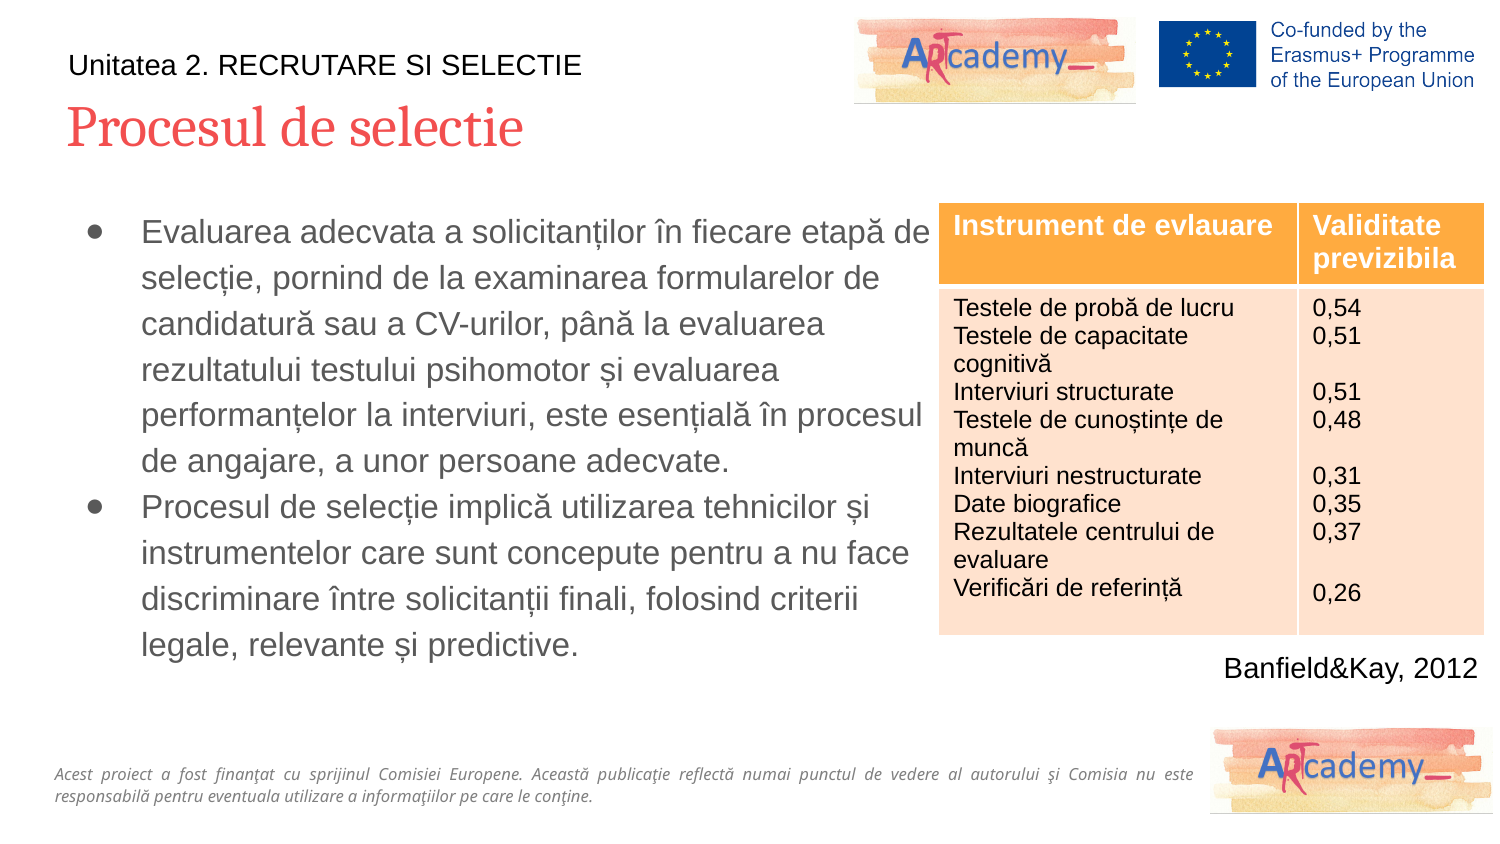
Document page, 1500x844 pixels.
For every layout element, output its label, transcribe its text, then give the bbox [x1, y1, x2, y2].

picture [1210, 709, 1493, 844]
text_box Banfield&Kay, 2012 [1209, 642, 1494, 693]
list Evaluarea adecvata a solicitanților în fiecare etapă de selecție, pornind de la examinarea formularelor de candidatură sau a CV-urilor, până la evaluarea rezultatului testului psihomotor și evaluarea performanțelor la interviuri, este esențială în procesul de angajare, a unor persoane adecvate. Procesul de selecție implică utilizarea tehnicilor și instrumentelor care sunt concepute pentru a nu face discriminare între solicitanții finali, folosind criterii legale, relevante și predictive. [51, 189, 959, 750]
table_cell 0,54 0,51 0,51 0,48 0,31 0,35 0,37 0,26 [1299, 289, 1484, 635]
text_box Unitatea 2. RECRUTARE SI SELECTIE [53, 39, 654, 89]
table_header Instrument de evlauare [939, 203, 1297, 284]
title Procesul de selectie [51, 72, 1449, 167]
table_header Validitate previzibila [1299, 203, 1484, 284]
text_box Acest proiect a fost finanţat cu sprijinul Comisiei Europene. Această publicaţie reflectă numai punctul de vedere al autorului şi Comisia nu este responsabilă pentru eventuala utilizare a informaţiilor pe care le conţine. [39, 754, 1205, 808]
picture [854, 0, 1137, 134]
picture [1158, 21, 1474, 91]
table_cell Testele de probă de lucru Testele de capacitate cognitivă Interviuri structurate Testele de cunoștințe de muncă Interviuri nestructurate Date biografice Rezultatele centrului de evaluare Verificări de referință [939, 289, 1297, 635]
